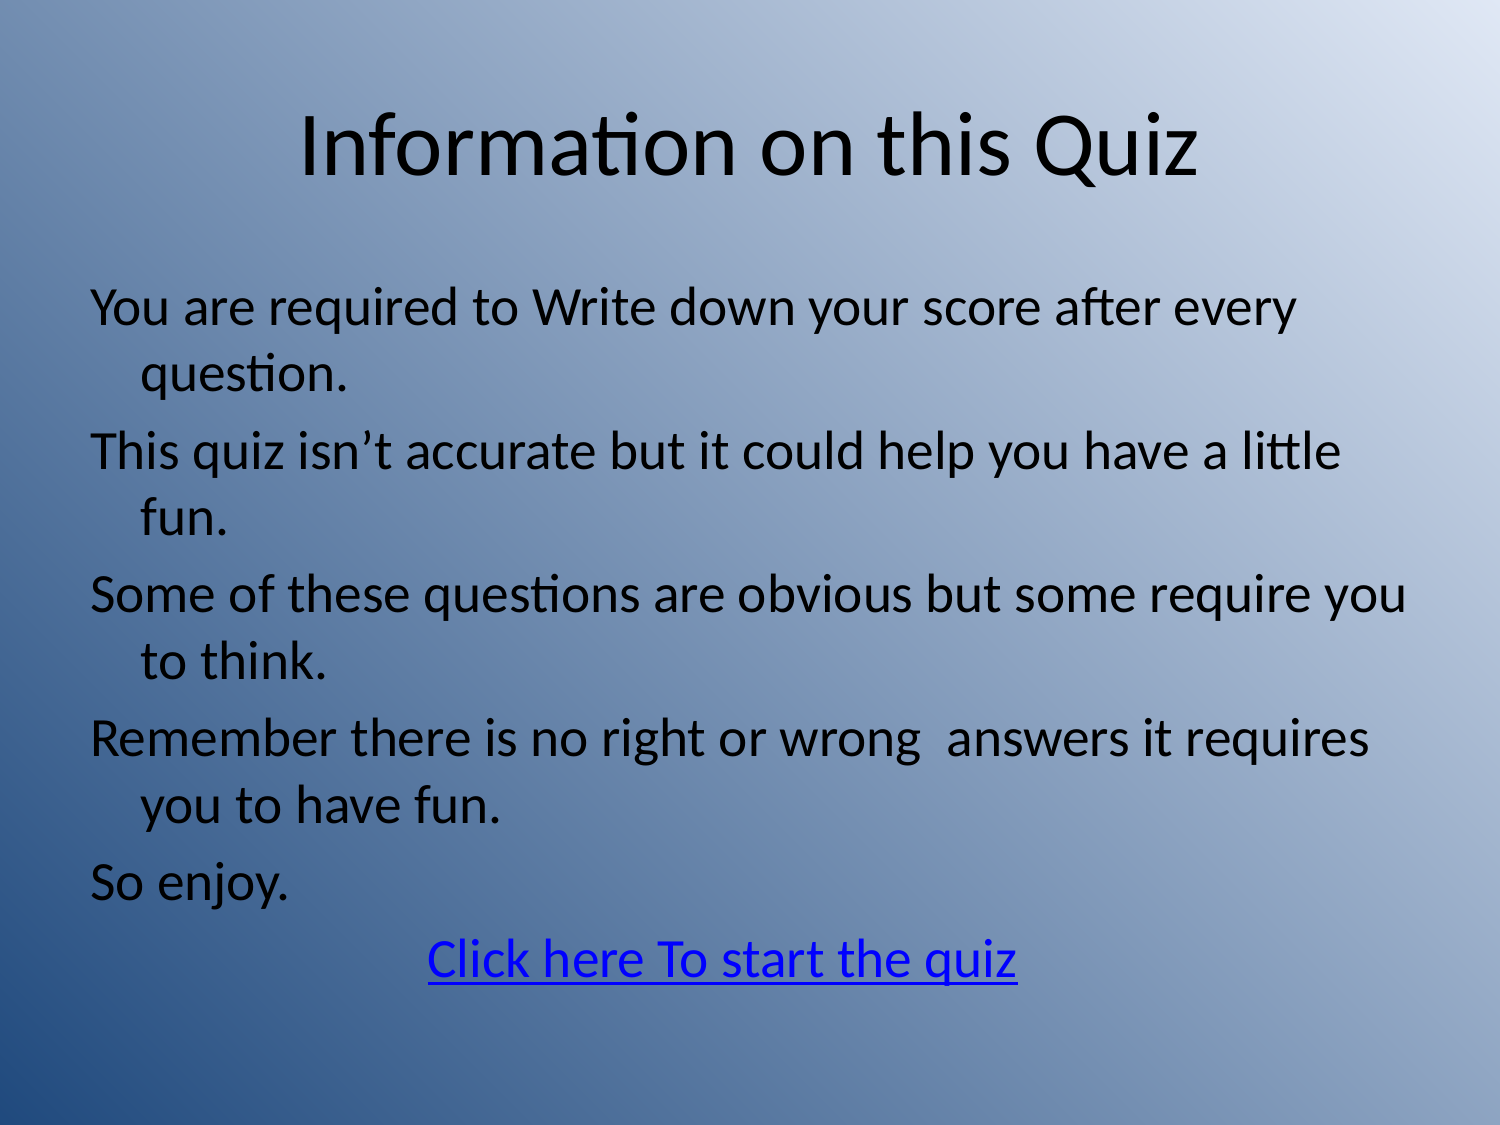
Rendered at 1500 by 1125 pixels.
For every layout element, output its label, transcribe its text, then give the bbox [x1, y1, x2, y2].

title Information on this Quiz [75, 45, 1425, 233]
list You are required to Write down your score after every question. This quiz isn’t accurate but it could help you have a little fun. Some of these questions are obvious but some require you to think. Remember there is no right or wrong answers it requires you to have fun. So enjoy. Click here To start the quiz [75, 262, 1425, 1005]
